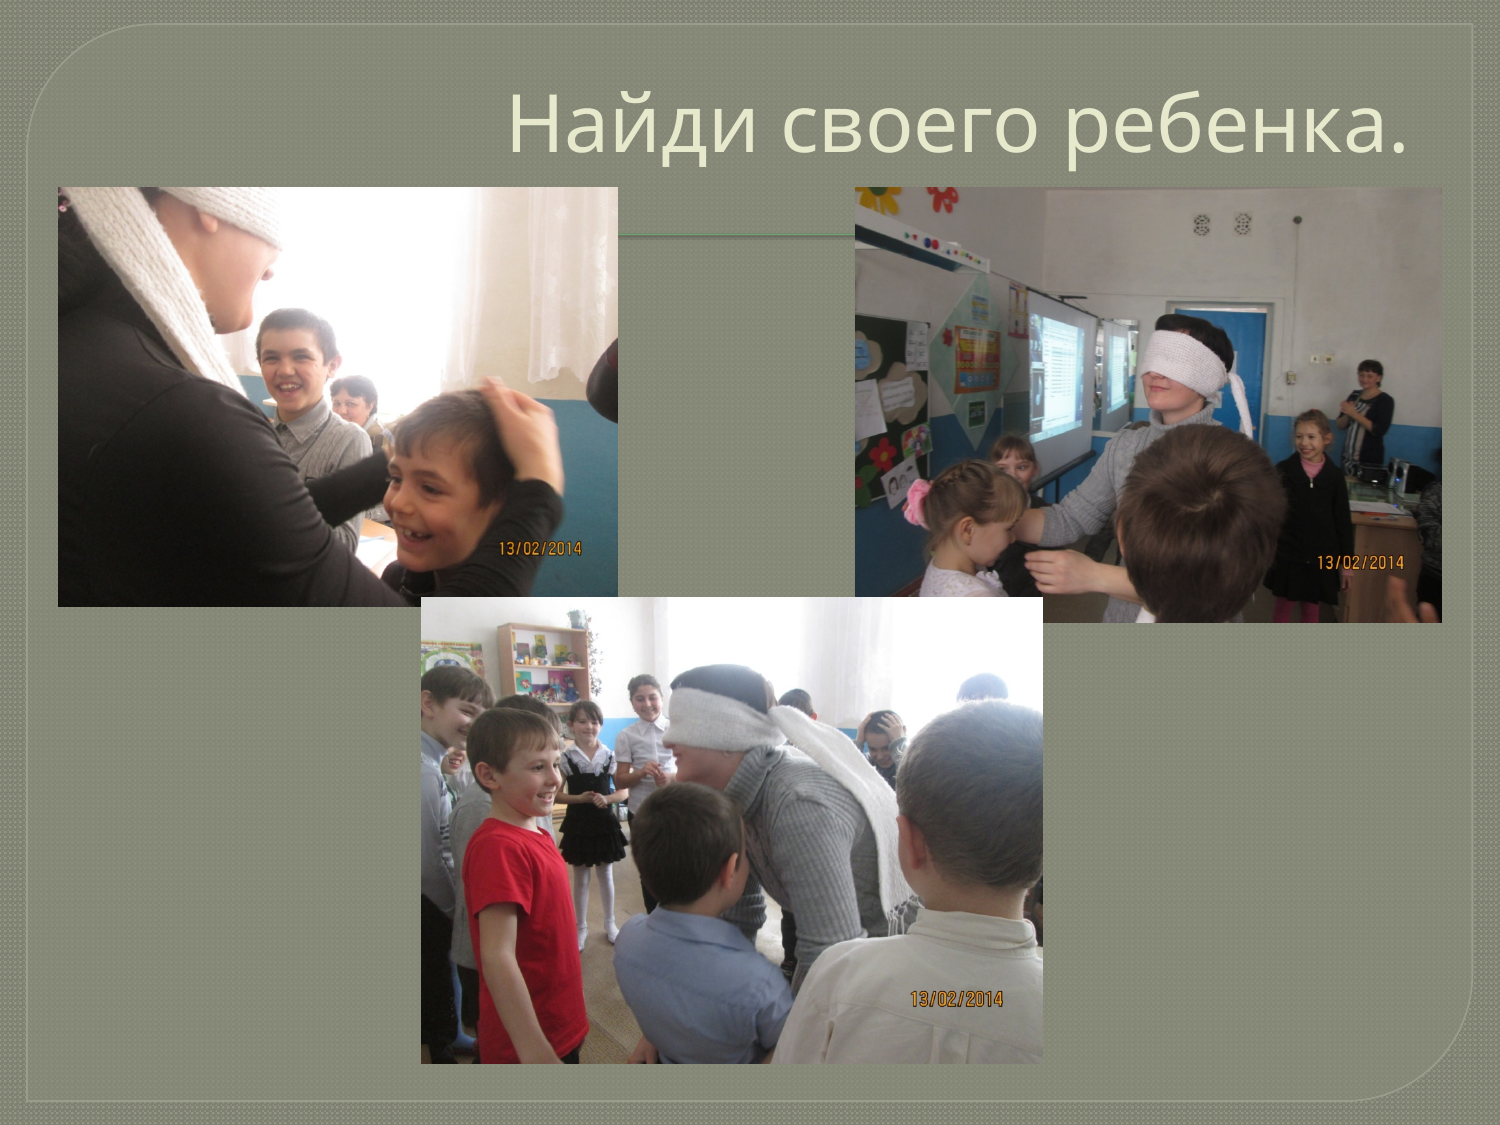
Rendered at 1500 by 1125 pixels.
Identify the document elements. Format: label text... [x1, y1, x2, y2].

picture [58, 187, 1442, 1064]
title Найди своего ребенка. [468, 41, 1425, 176]
